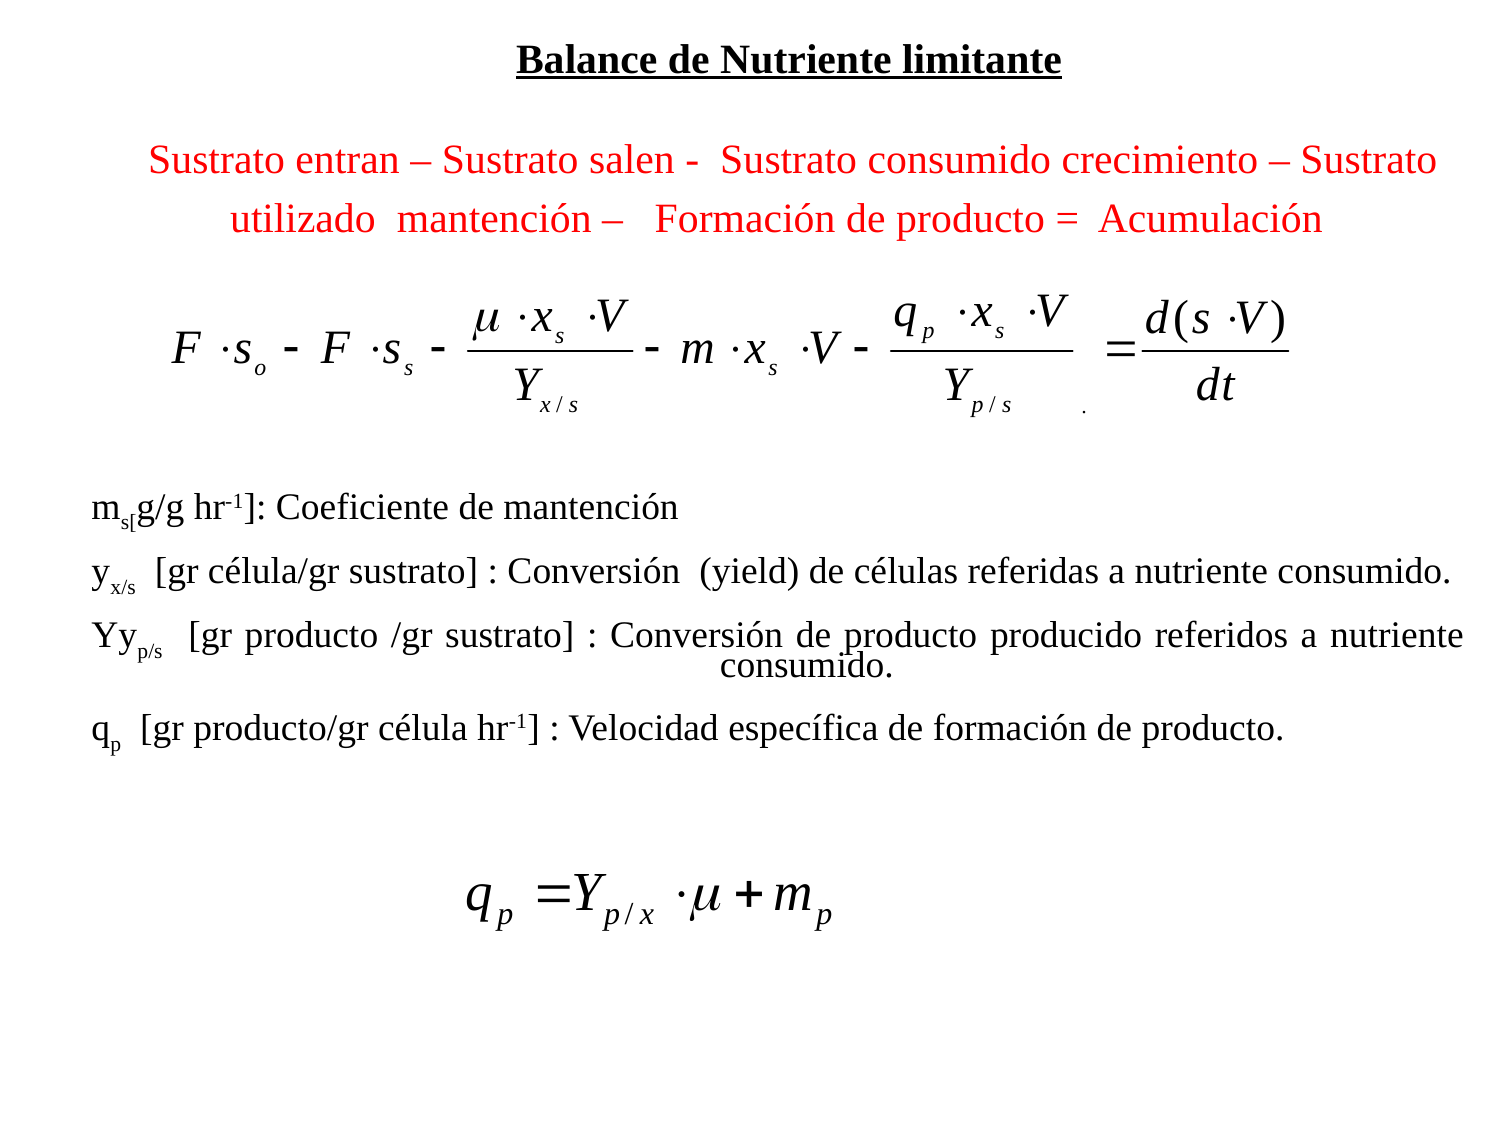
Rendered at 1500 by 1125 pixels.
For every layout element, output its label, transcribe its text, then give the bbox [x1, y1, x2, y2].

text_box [456, 855, 842, 943]
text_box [163, 281, 1296, 429]
text_box Balance de Nutriente limitante Sustrato entran – Sustrato salen - Sustrato consumido crecimiento – Sustrato utilizado mantención – Formación de producto = Acumulación ms[g/g hr-1]: Coeficiente de mantención yx/s [gr célula/gr sustrato] : Conversión (yield) de células referidas a nutriente consumido. Yyp/s [gr producto /gr sustrato] : Conversión de producto producido referidos a nutriente consumido. qp [gr producto/gr célula hr-1] : Velocidad específica de formación de producto. [76, 24, 1500, 947]
